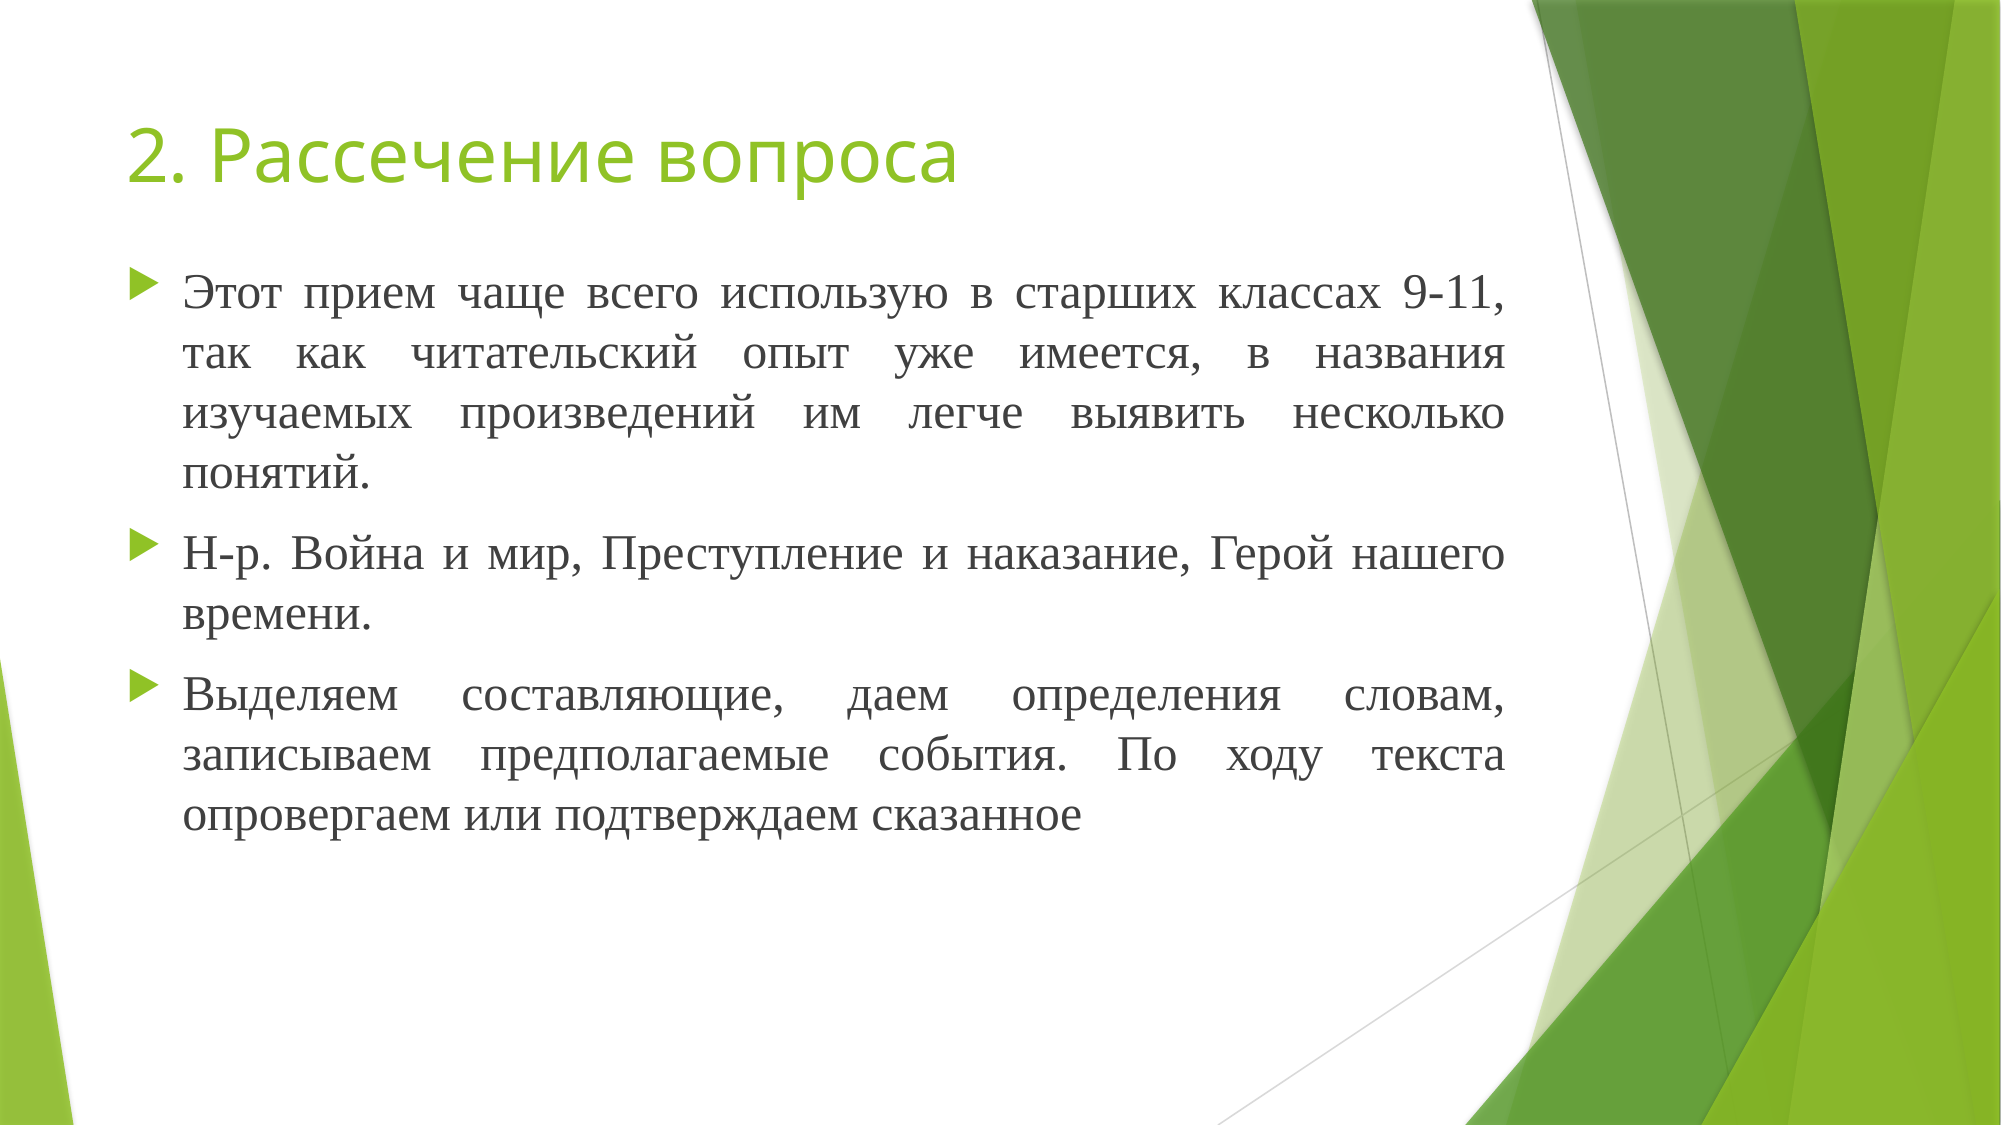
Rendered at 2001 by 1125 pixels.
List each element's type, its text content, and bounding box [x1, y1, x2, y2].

list Этот прием чаще всего использую в старших классах 9-11, так как читательский опыт уже имеется, в названия изучаемых произведений им легче выявить несколько понятий. Н-р. Война и мир, Преступление и наказание, Герой нашего времени. Выделяем составляющие, даем определения словам, записываем предполагаемые события. По ходу текста опровергаем или подтверждаем сказанное [111, 251, 1522, 991]
title 2. Рассечение вопроса [111, 99, 1522, 251]
